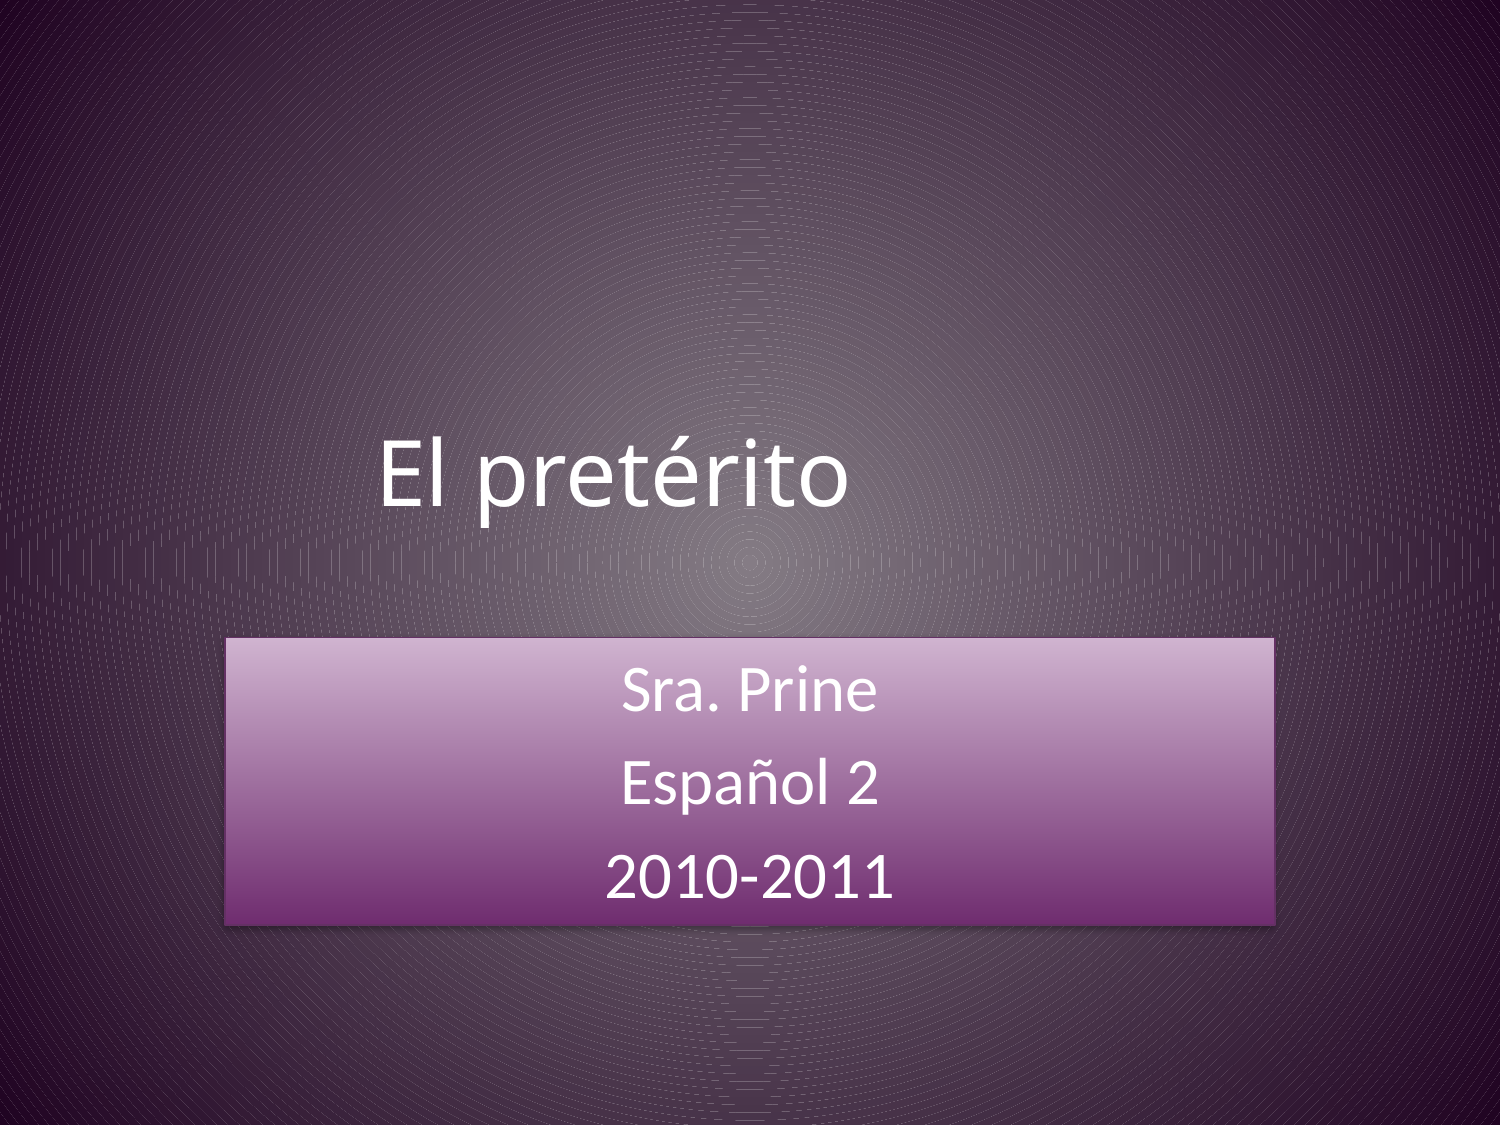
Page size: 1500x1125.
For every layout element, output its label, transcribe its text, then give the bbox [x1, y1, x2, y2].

title El pretérito [112, 349, 1388, 591]
subtitle Sra. Prine Español 2 2010-2011 [224, 637, 1276, 926]
